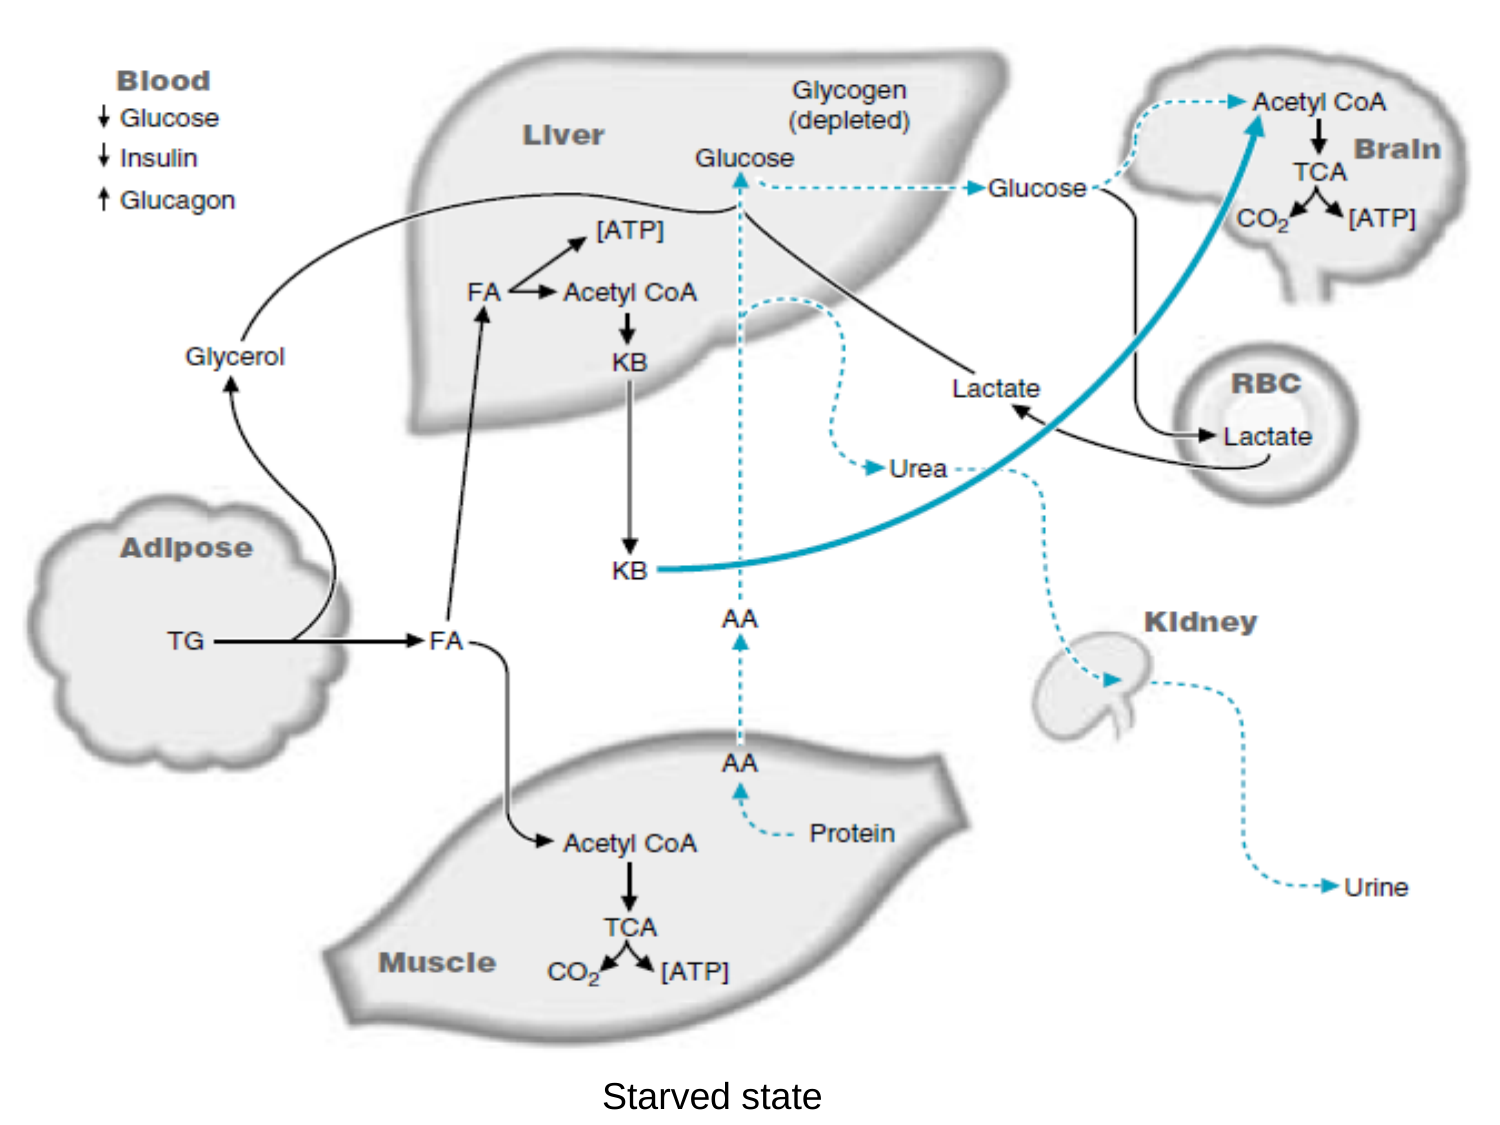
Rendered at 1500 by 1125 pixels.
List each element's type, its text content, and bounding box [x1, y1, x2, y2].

text_box Starved state [587, 1075, 838, 1125]
picture [0, 15, 1500, 1067]
